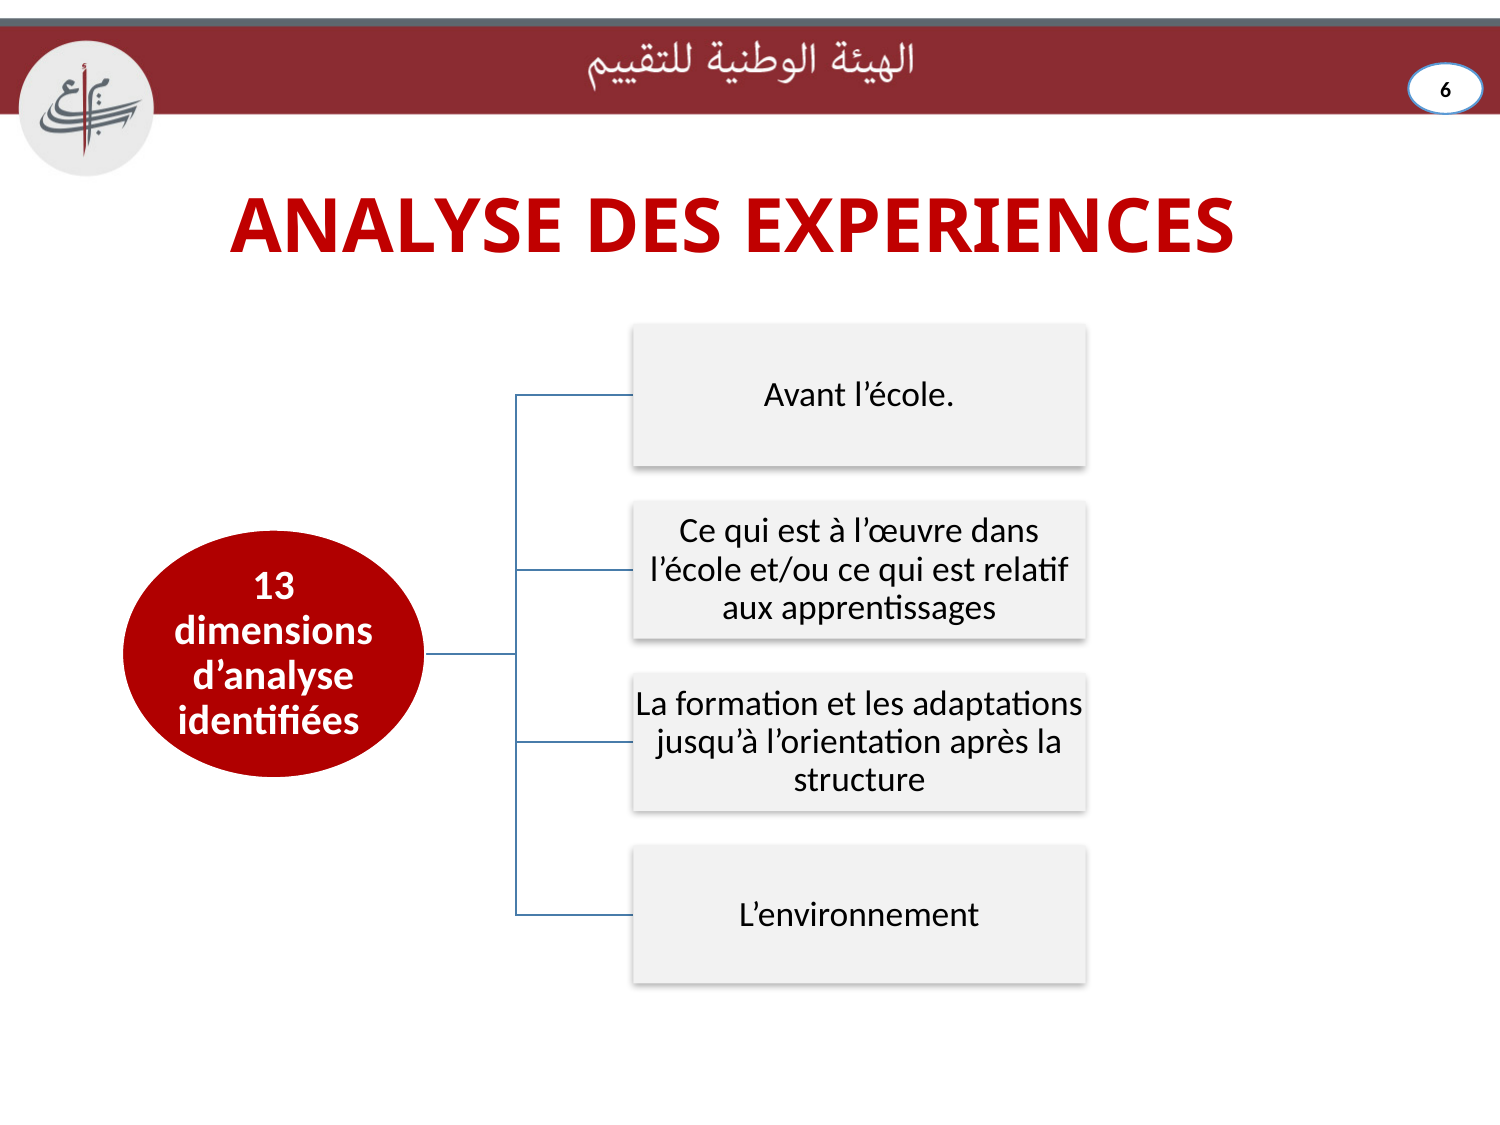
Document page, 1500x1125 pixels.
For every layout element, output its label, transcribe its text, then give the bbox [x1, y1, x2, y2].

text_box 6 [1407, 62, 1484, 115]
picture [0, 0, 1500, 1125]
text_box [120, 290, 1260, 1018]
text_box ANALYSE DES EXPERIENCES [58, 113, 1409, 277]
